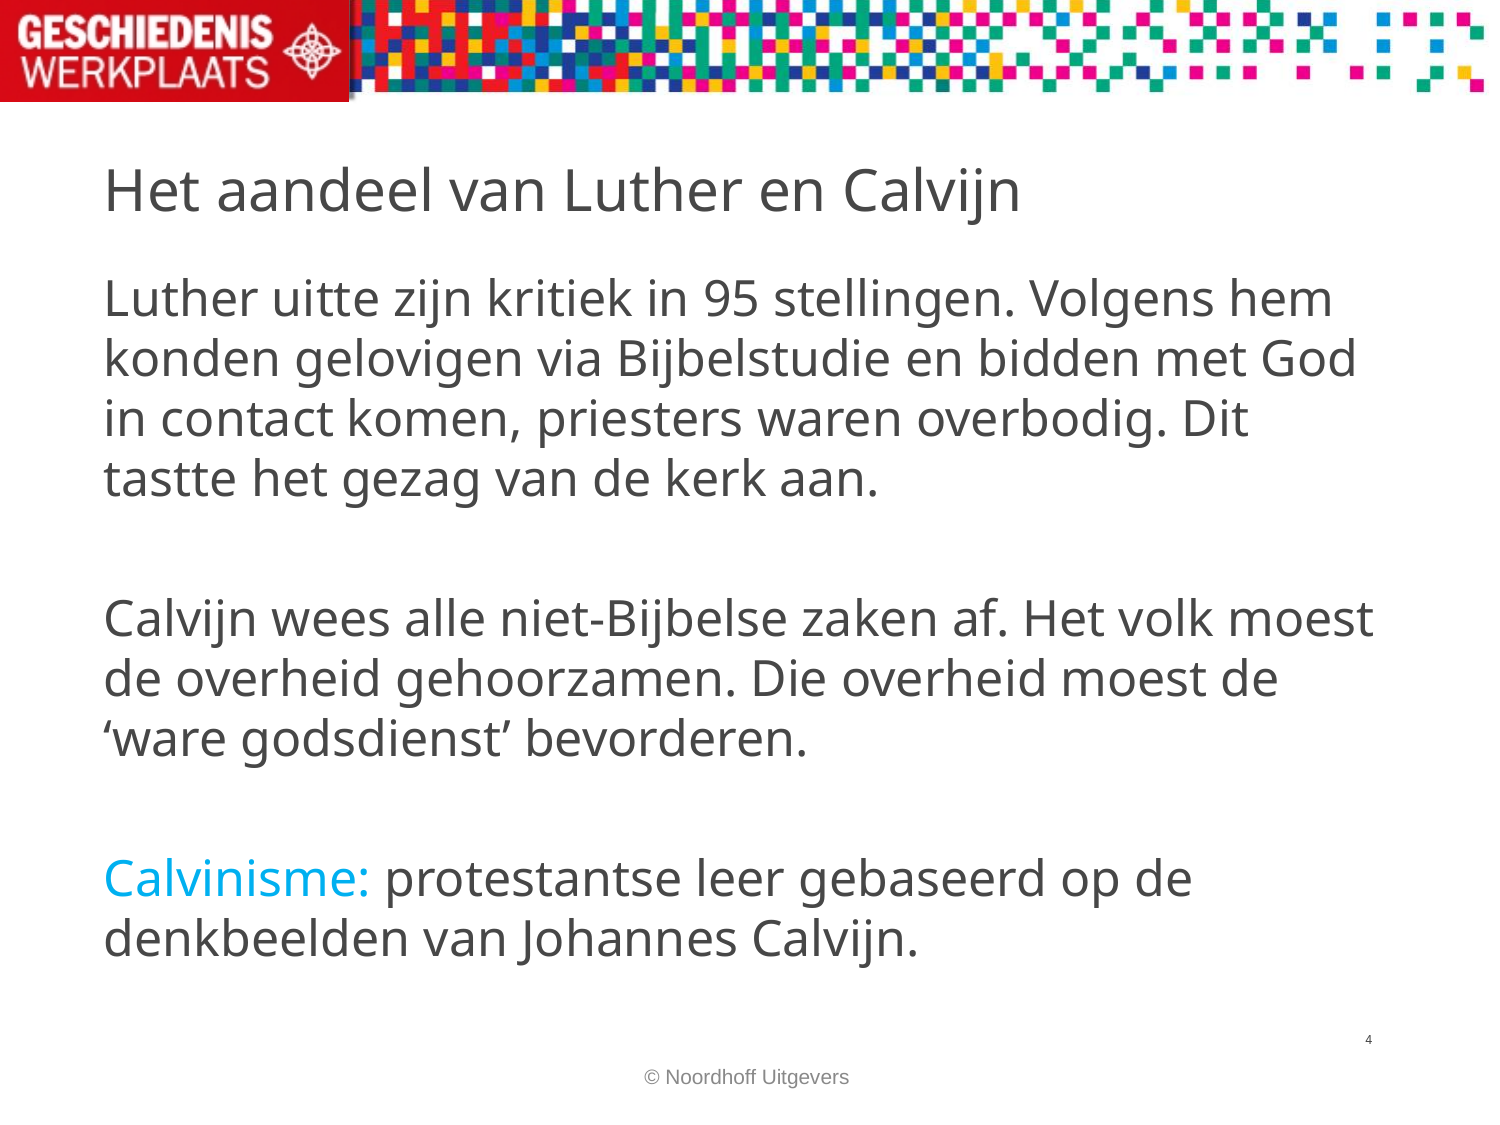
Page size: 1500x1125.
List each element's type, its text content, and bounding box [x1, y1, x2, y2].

title Het aandeel van Luther en Calvijn [103, 145, 1401, 256]
list Luther uitte zijn kritiek in 95 stellingen. Volgens hem konden gelovigen via Bijbelstudie en bidden met God in contact komen, priesters waren overbodig. Dit tastte het gezag van de kerk aan. Calvijn wees alle niet-Bijbelse zaken af. Het volk moest de overheid gehoorzamen. Die overheid moest de ‘ware godsdienst’ bevorderen. Calvinisme: protestantse leer gebaseerd op de denkbeelden van Johannes Calvijn. [103, 258, 1401, 944]
picture [0, 0, 1500, 1125]
slide_number 4 [1325, 1025, 1388, 1063]
text_box © Noordhoff Uitgevers [512, 1045, 988, 1106]
